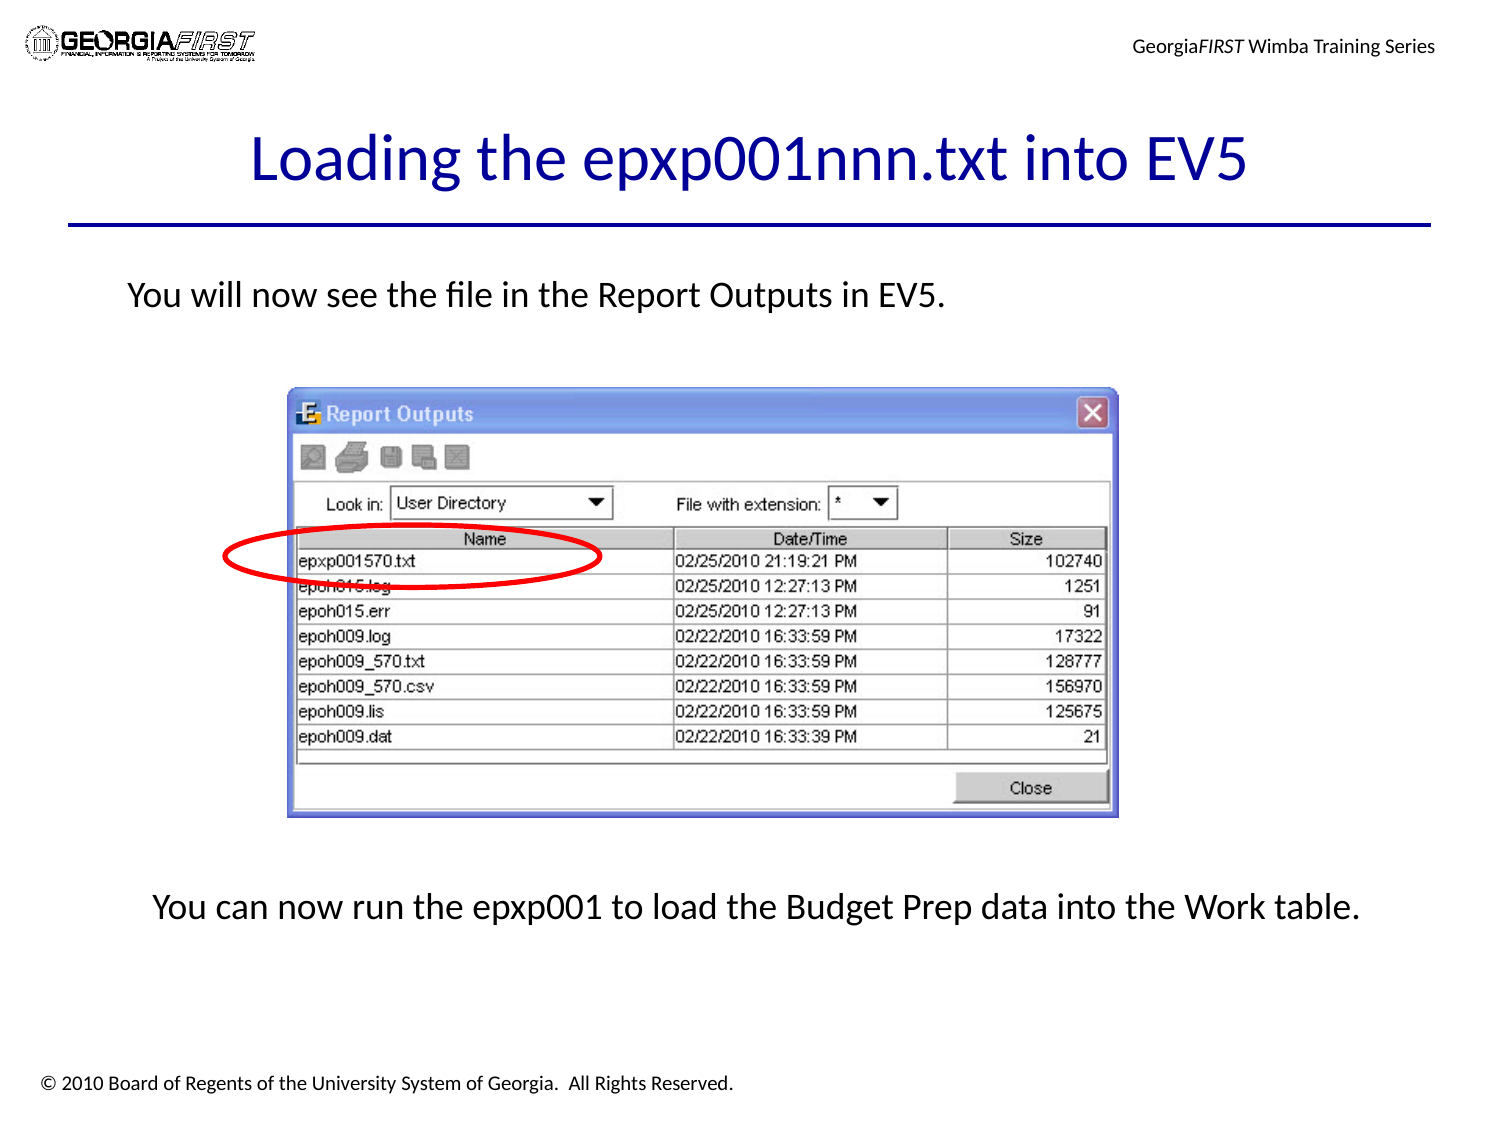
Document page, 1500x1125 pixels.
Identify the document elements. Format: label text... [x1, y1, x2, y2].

title Loading the epxp001nnn.txt into EV5 [75, 75, 1425, 233]
picture [24, 24, 255, 63]
text_box [222, 531, 282, 581]
text_box You will now see the file in the Report Outputs in EV5. [112, 262, 1363, 323]
text_box You can now run the epxp001 to load the Budget Prep data into the Work table. [137, 874, 1388, 935]
picture [287, 387, 1119, 818]
